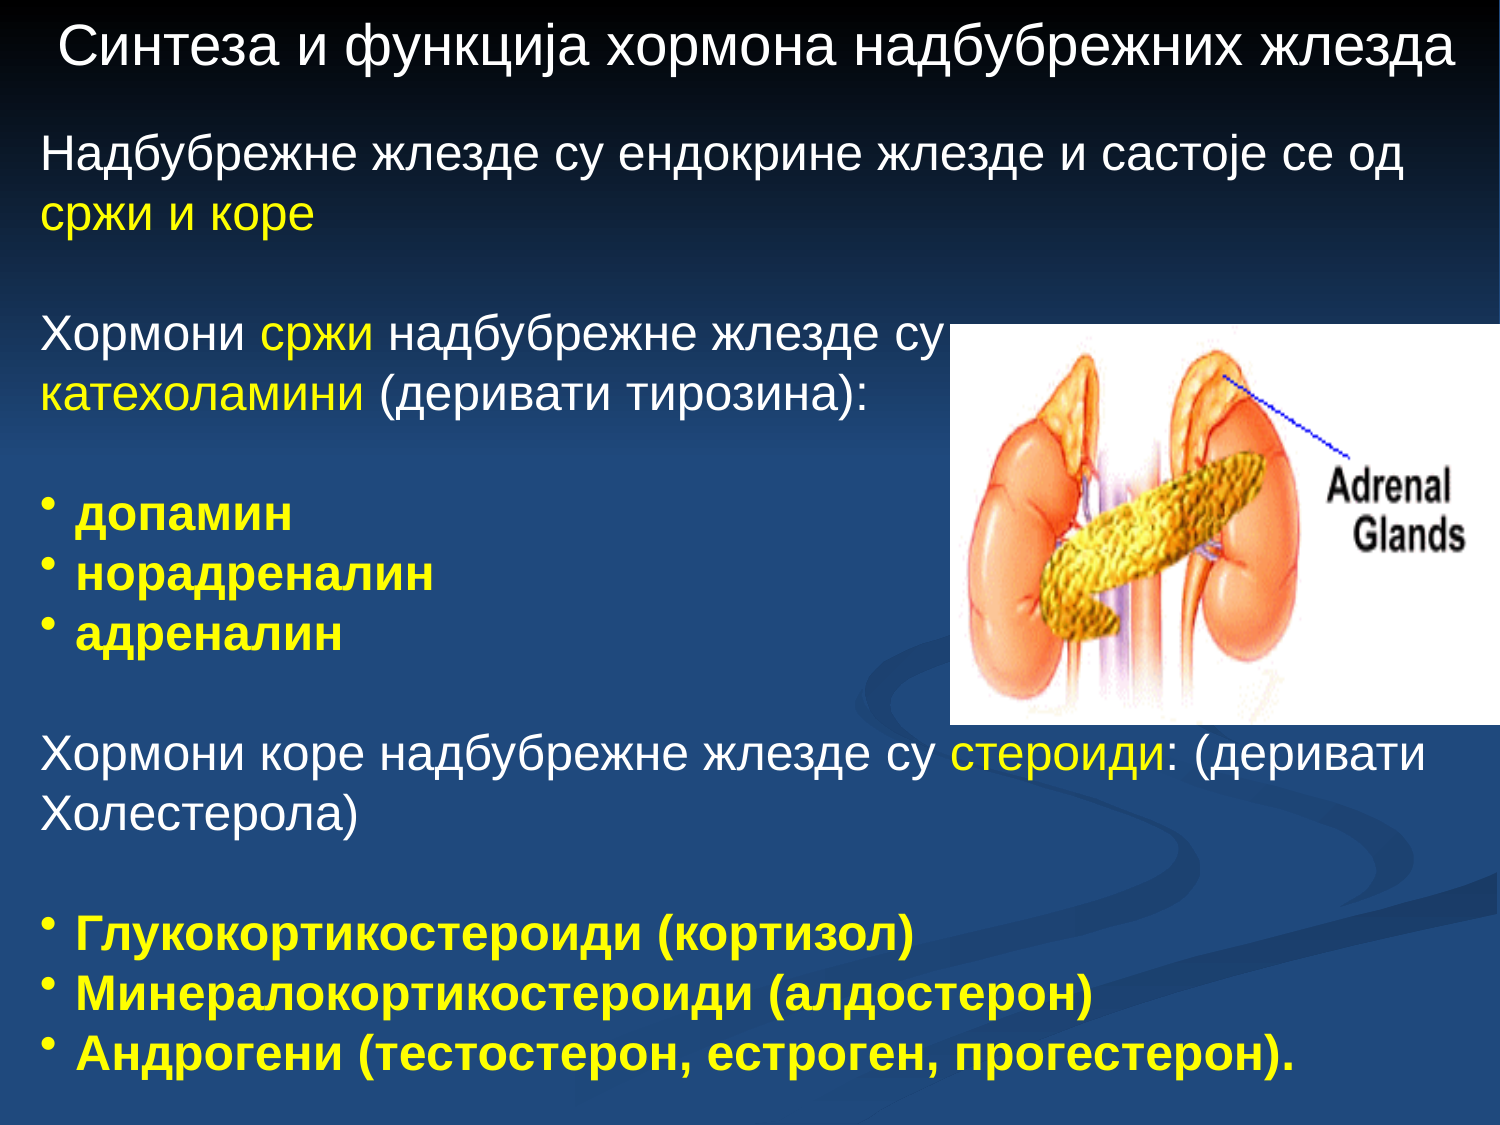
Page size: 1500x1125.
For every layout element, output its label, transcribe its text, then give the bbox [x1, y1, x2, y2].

picture [949, 324, 1500, 726]
text_box Надбубрежне жлезде су ендокрине жлезде и састоје се од сржи и коре Хормони сржи надбубрежне жлезде су катехоламини (деривати тирозина): допамин норадреналин адреналин Хормони коре надбубрежне жлезде су стероиди: (деривати Холестерола) Глукокортикостероиди (кортизол) Минералокортикостероиди (алдостерон) Андрогени (тестостерон, естроген, прогестерон). [24, 112, 1488, 1125]
text_box Синтеза и функција хормона надбубрежних жлезда [42, 0, 1473, 85]
